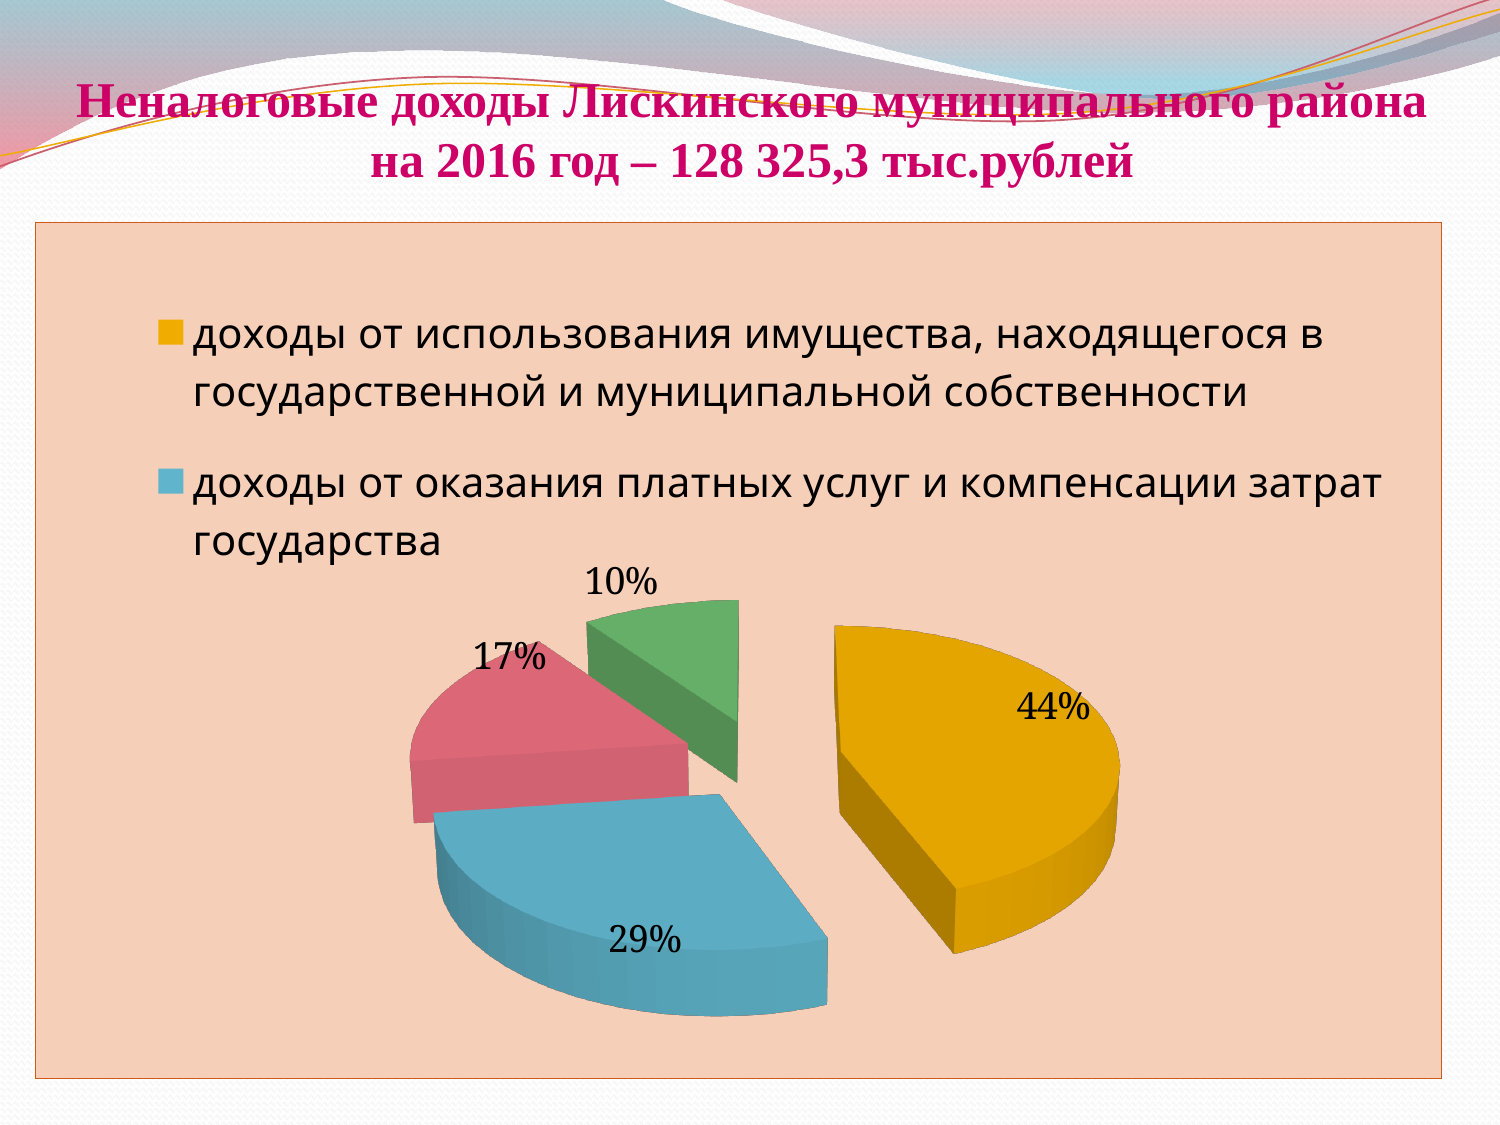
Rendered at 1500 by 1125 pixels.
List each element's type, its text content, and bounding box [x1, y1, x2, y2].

title Неналоговые доходы Лискинского муниципального района на 2016 год – 128 325,3 тыс.рублей [75, 0, 1430, 188]
chart [34, 222, 1442, 1079]
